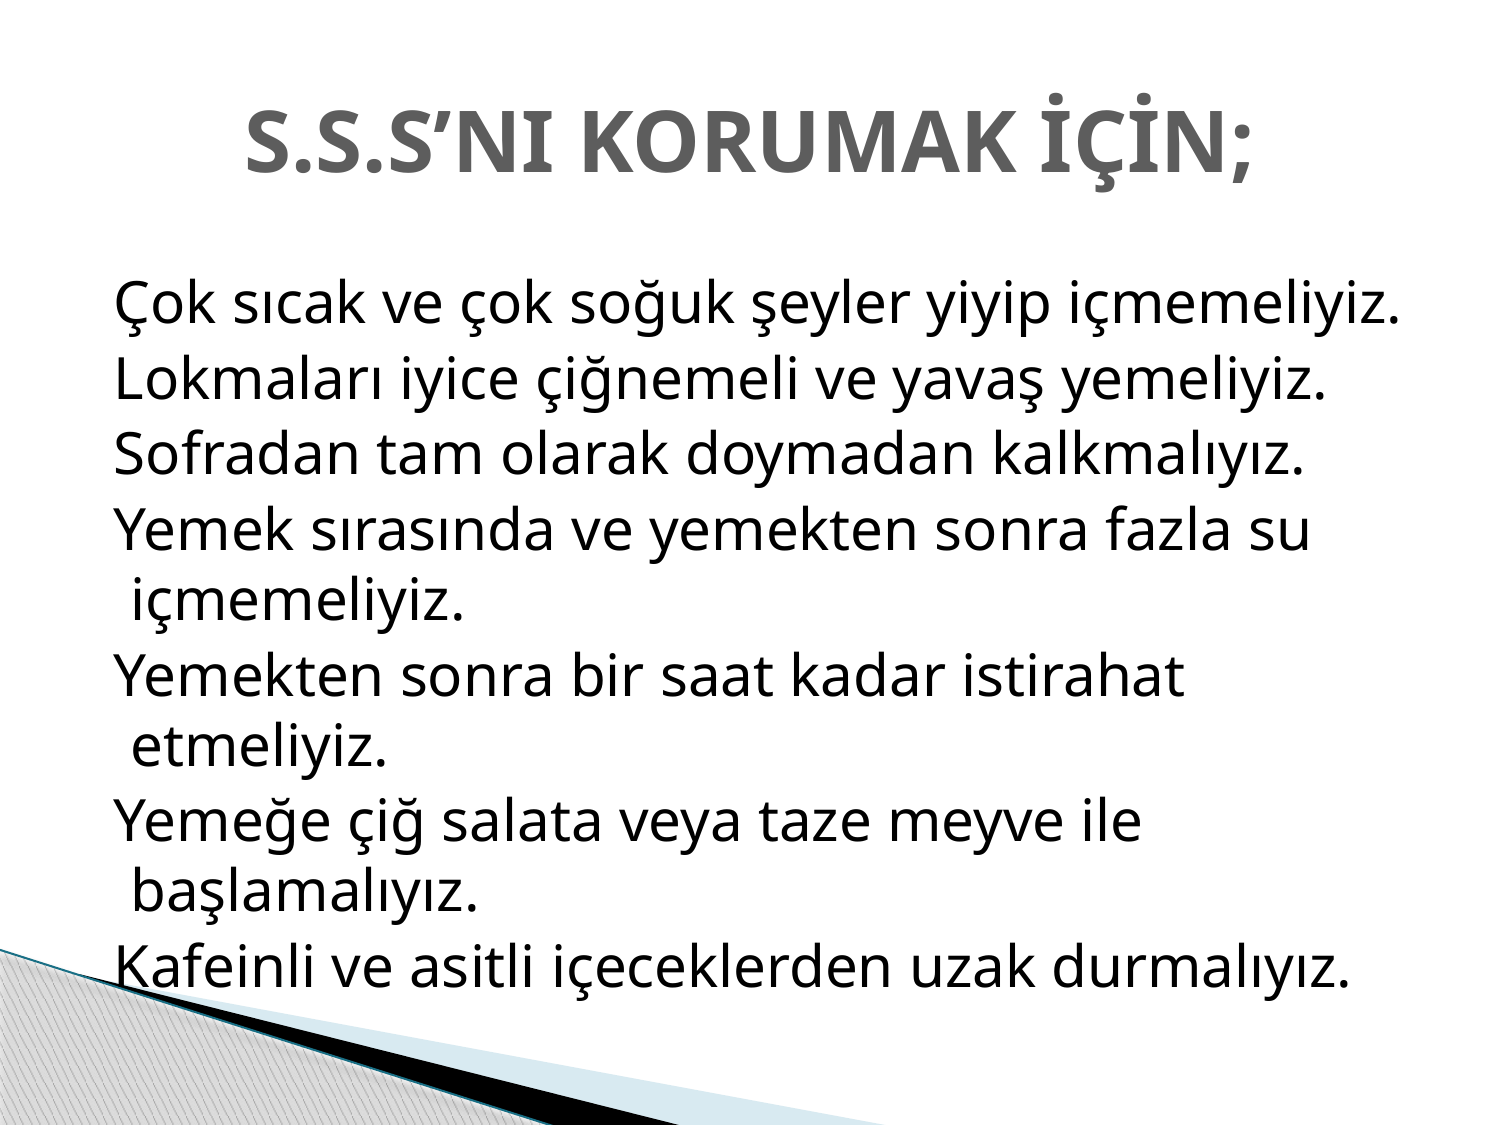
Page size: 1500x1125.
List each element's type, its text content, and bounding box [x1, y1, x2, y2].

title S.S.S’NI KORUMAK İÇİN; [75, 45, 1425, 233]
list Çok sıcak ve çok soğuk şeyler yiyip içmemeliyiz. Lokmaları iyice çiğnemeli ve yavaş yemeliyiz. Sofradan tam olarak doymadan kalkmalıyız. Yemek sırasında ve yemekten sonra fazla su içmemeliyiz. Yemekten sonra bir saat kadar istirahat etmeliyiz. Yemeğe çiğ salata veya taze meyve ile başlamalıyız. Kafeinli ve asitli içeceklerden uzak durmalıyız. [70, 257, 1421, 1079]
